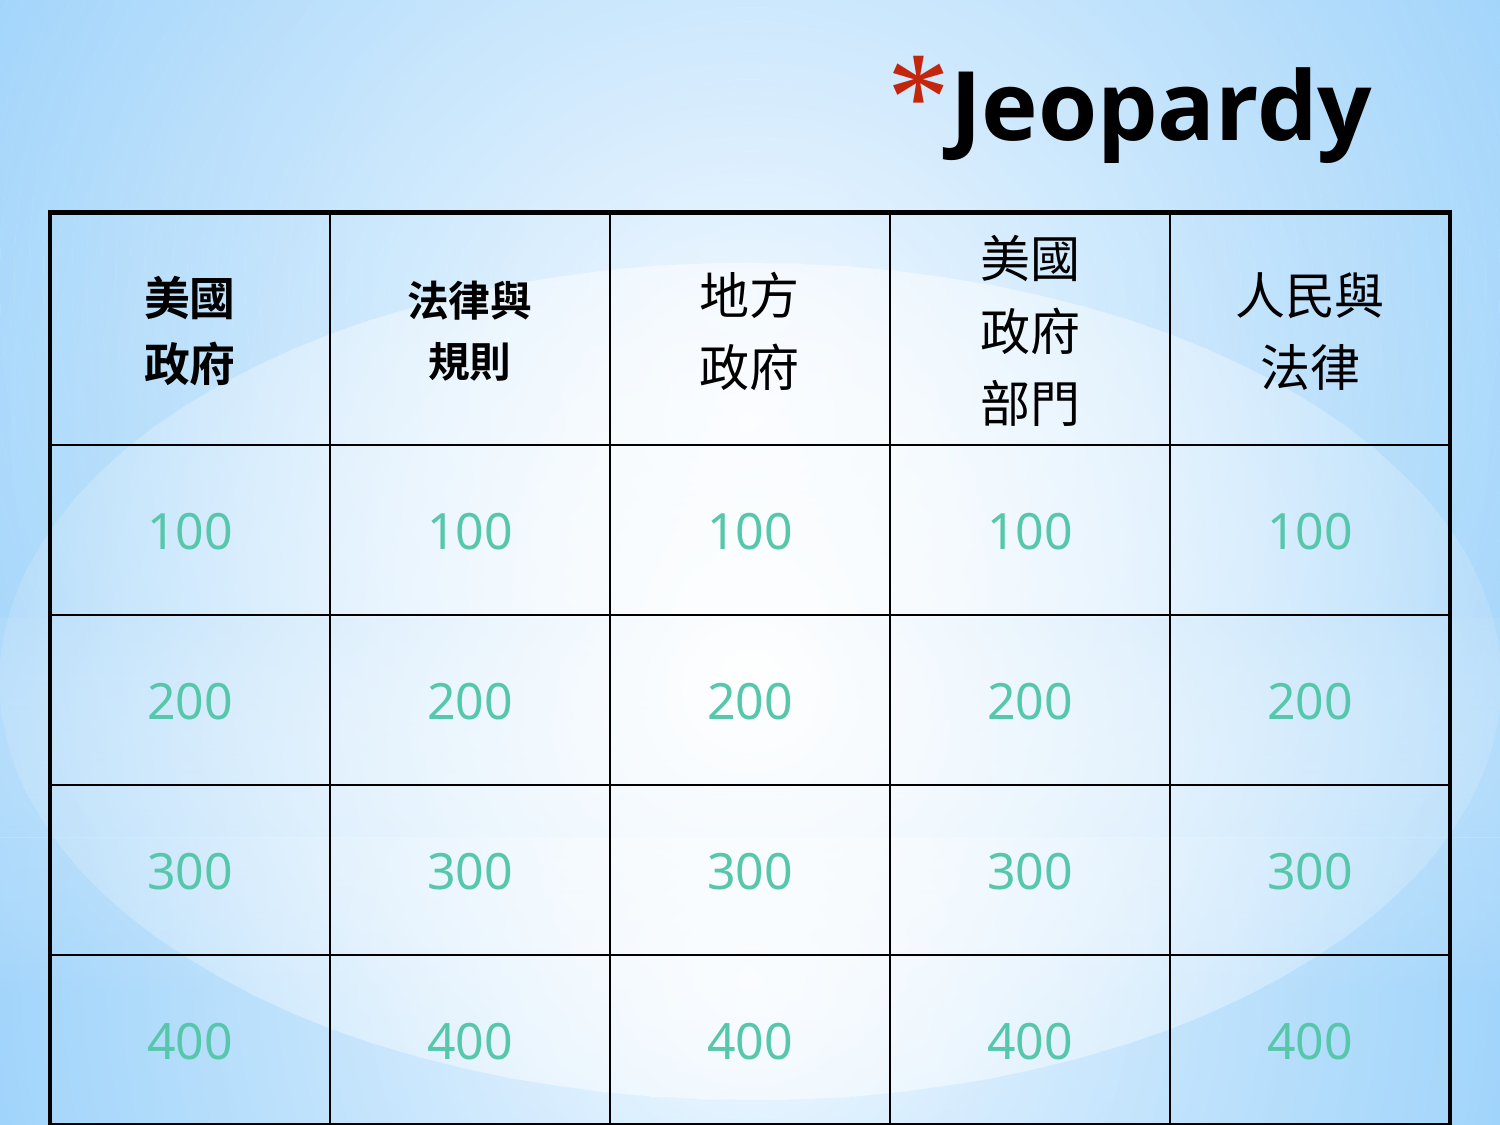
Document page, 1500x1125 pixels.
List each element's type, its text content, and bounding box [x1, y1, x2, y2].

table_header 地方 政府 [611, 215, 889, 444]
table_cell 300 [331, 786, 609, 954]
table_cell 200 [1171, 616, 1448, 784]
table_cell 100 [891, 446, 1169, 614]
table_cell 100 [611, 446, 889, 614]
table_cell 400 [1171, 956, 1448, 1123]
table_header 美國 政府 部門 [891, 215, 1169, 444]
table_cell 200 [891, 616, 1169, 784]
table_header 人民與 法律 [1171, 215, 1448, 444]
table_cell 400 [331, 956, 609, 1123]
table_cell 400 [611, 956, 889, 1123]
table_cell 300 [611, 786, 889, 954]
title Jeopardy [112, 37, 1388, 210]
table_cell 100 [52, 446, 329, 614]
table_header 法律與 規則 [331, 215, 609, 444]
table_cell 400 [52, 956, 329, 1123]
table_cell 200 [331, 616, 609, 784]
table_cell 300 [891, 786, 1169, 954]
table_cell 400 [891, 956, 1169, 1123]
table_cell 100 [1171, 446, 1448, 614]
table_cell 200 [52, 616, 329, 784]
table_cell 300 [52, 786, 329, 954]
table_cell 300 [1171, 786, 1448, 954]
table_cell 200 [611, 616, 889, 784]
table_cell 100 [331, 446, 609, 614]
table_header 美國 政府 [52, 215, 329, 444]
